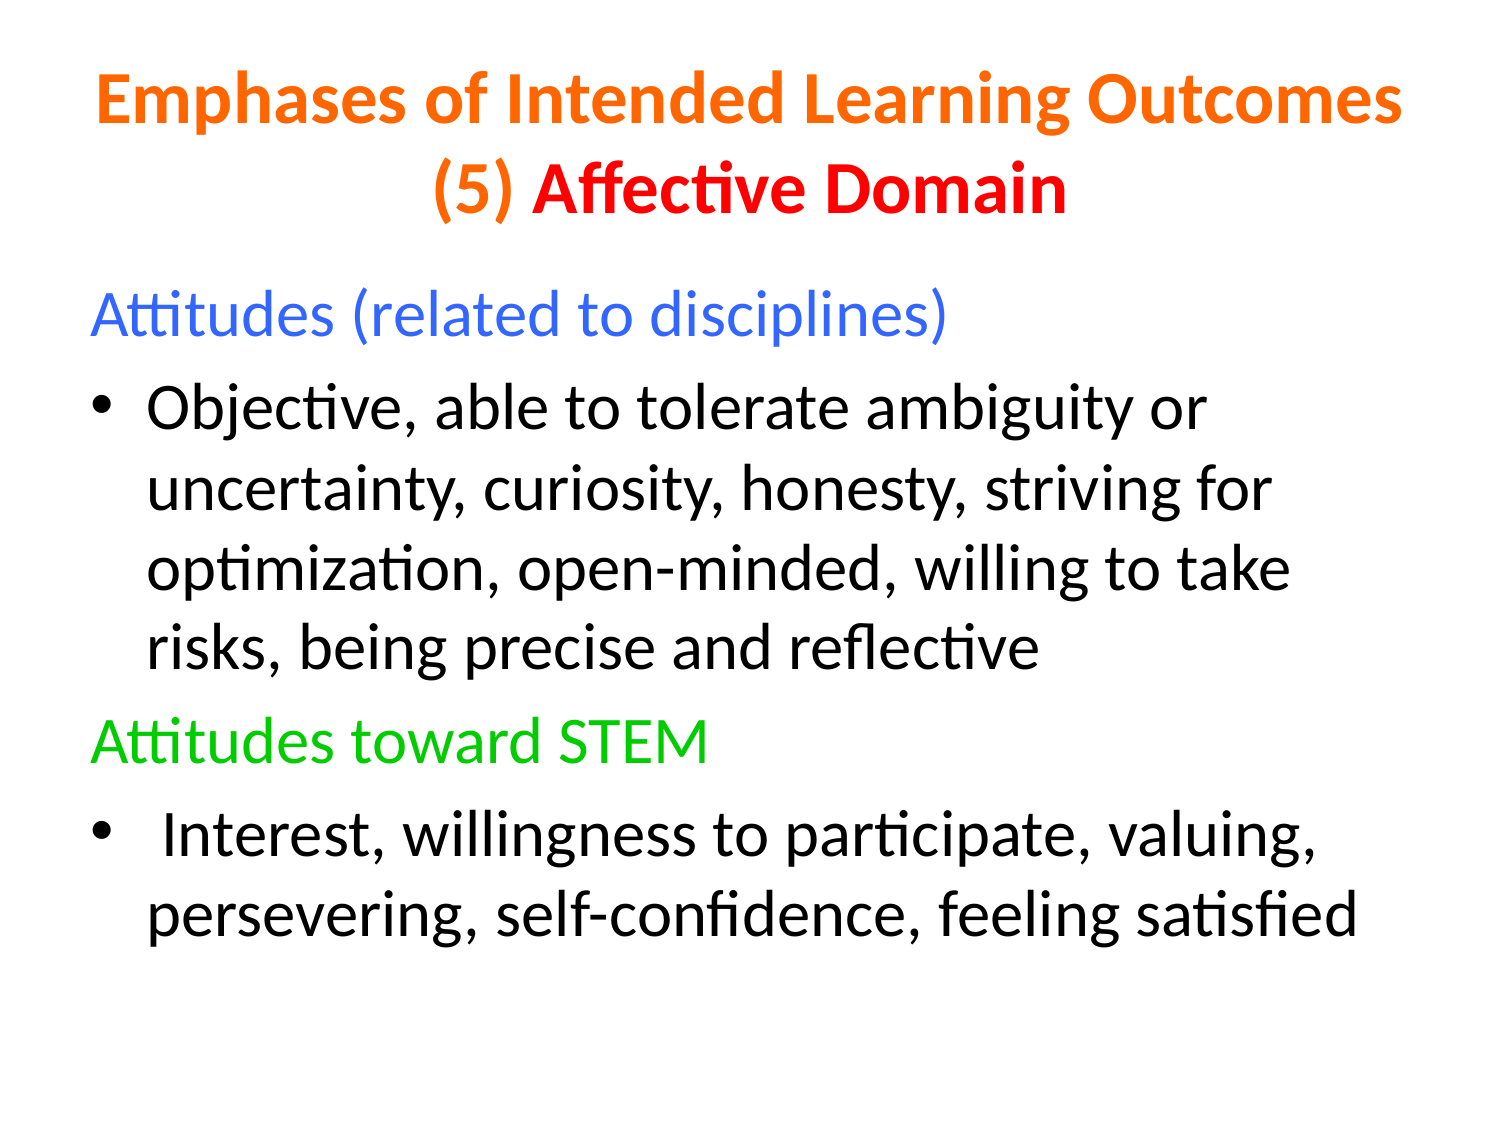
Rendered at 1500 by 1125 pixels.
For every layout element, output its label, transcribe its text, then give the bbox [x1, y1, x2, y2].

title Emphases of Intended Learning Outcomes (5) Affective Domain [75, 45, 1425, 233]
list Attitudes (related to disciplines) Objective, able to tolerate ambiguity or uncertainty, curiosity, honesty, striving for optimization, open-minded, willing to take risks, being precise and reflective Attitudes toward STEM Interest, willingness to participate, valuing, persevering, self-confidence, feeling satisfied [75, 262, 1425, 1005]
